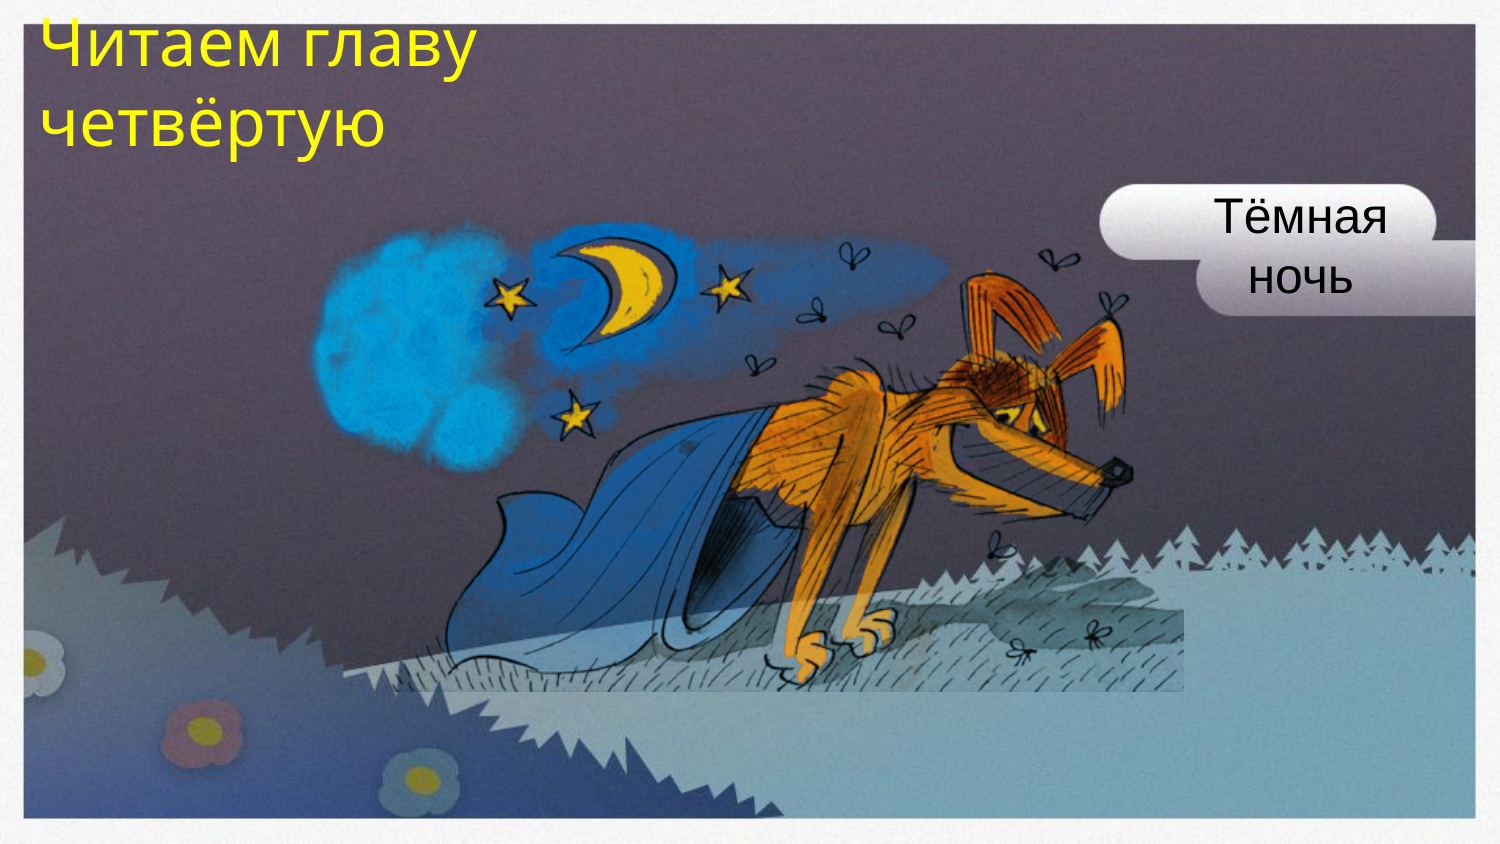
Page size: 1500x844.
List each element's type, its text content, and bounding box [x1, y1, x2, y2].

title Читаем главу четвёртую [23, 0, 774, 160]
picture [0, 0, 1500, 844]
text_box Тёмная ночь [1183, 175, 1418, 311]
